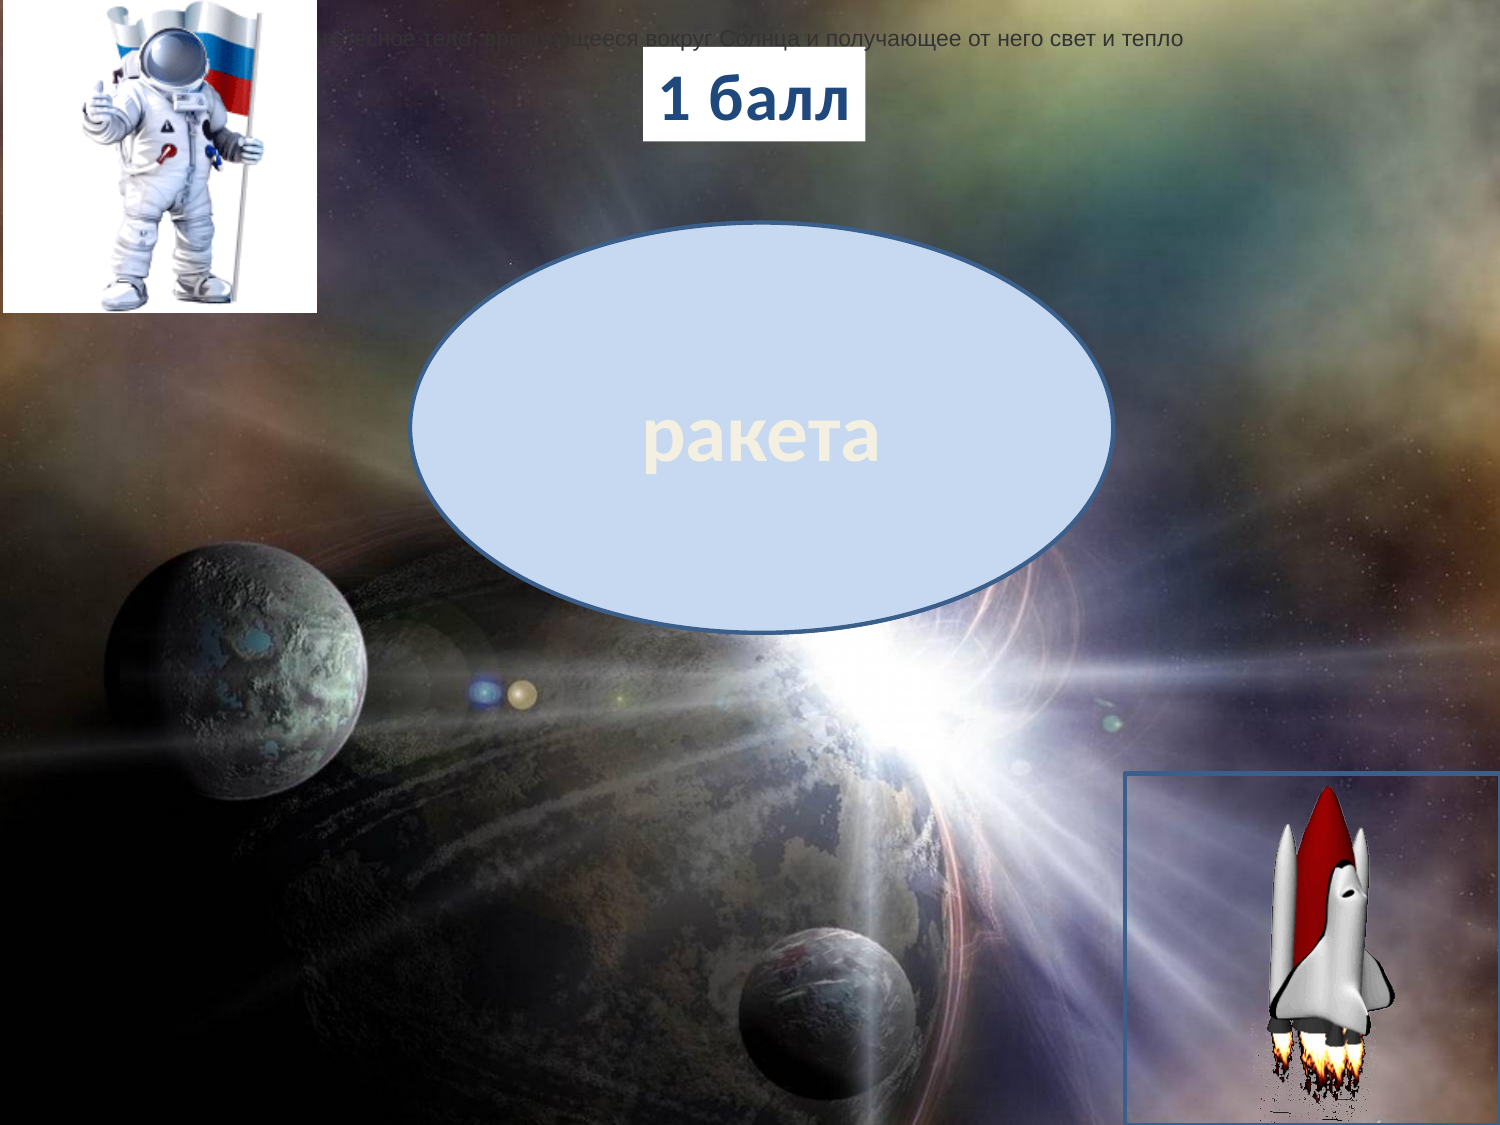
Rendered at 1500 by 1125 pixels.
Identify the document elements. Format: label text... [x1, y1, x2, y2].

text_box 1 балл [643, 59, 866, 142]
text_box [407, 220, 1116, 635]
text_box [1123, 771, 1500, 1125]
picture [0, 0, 1500, 1125]
text_box небесное тело, вращающееся вокруг Солнца и получающее от него свет и тепло [322, 16, 1200, 59]
